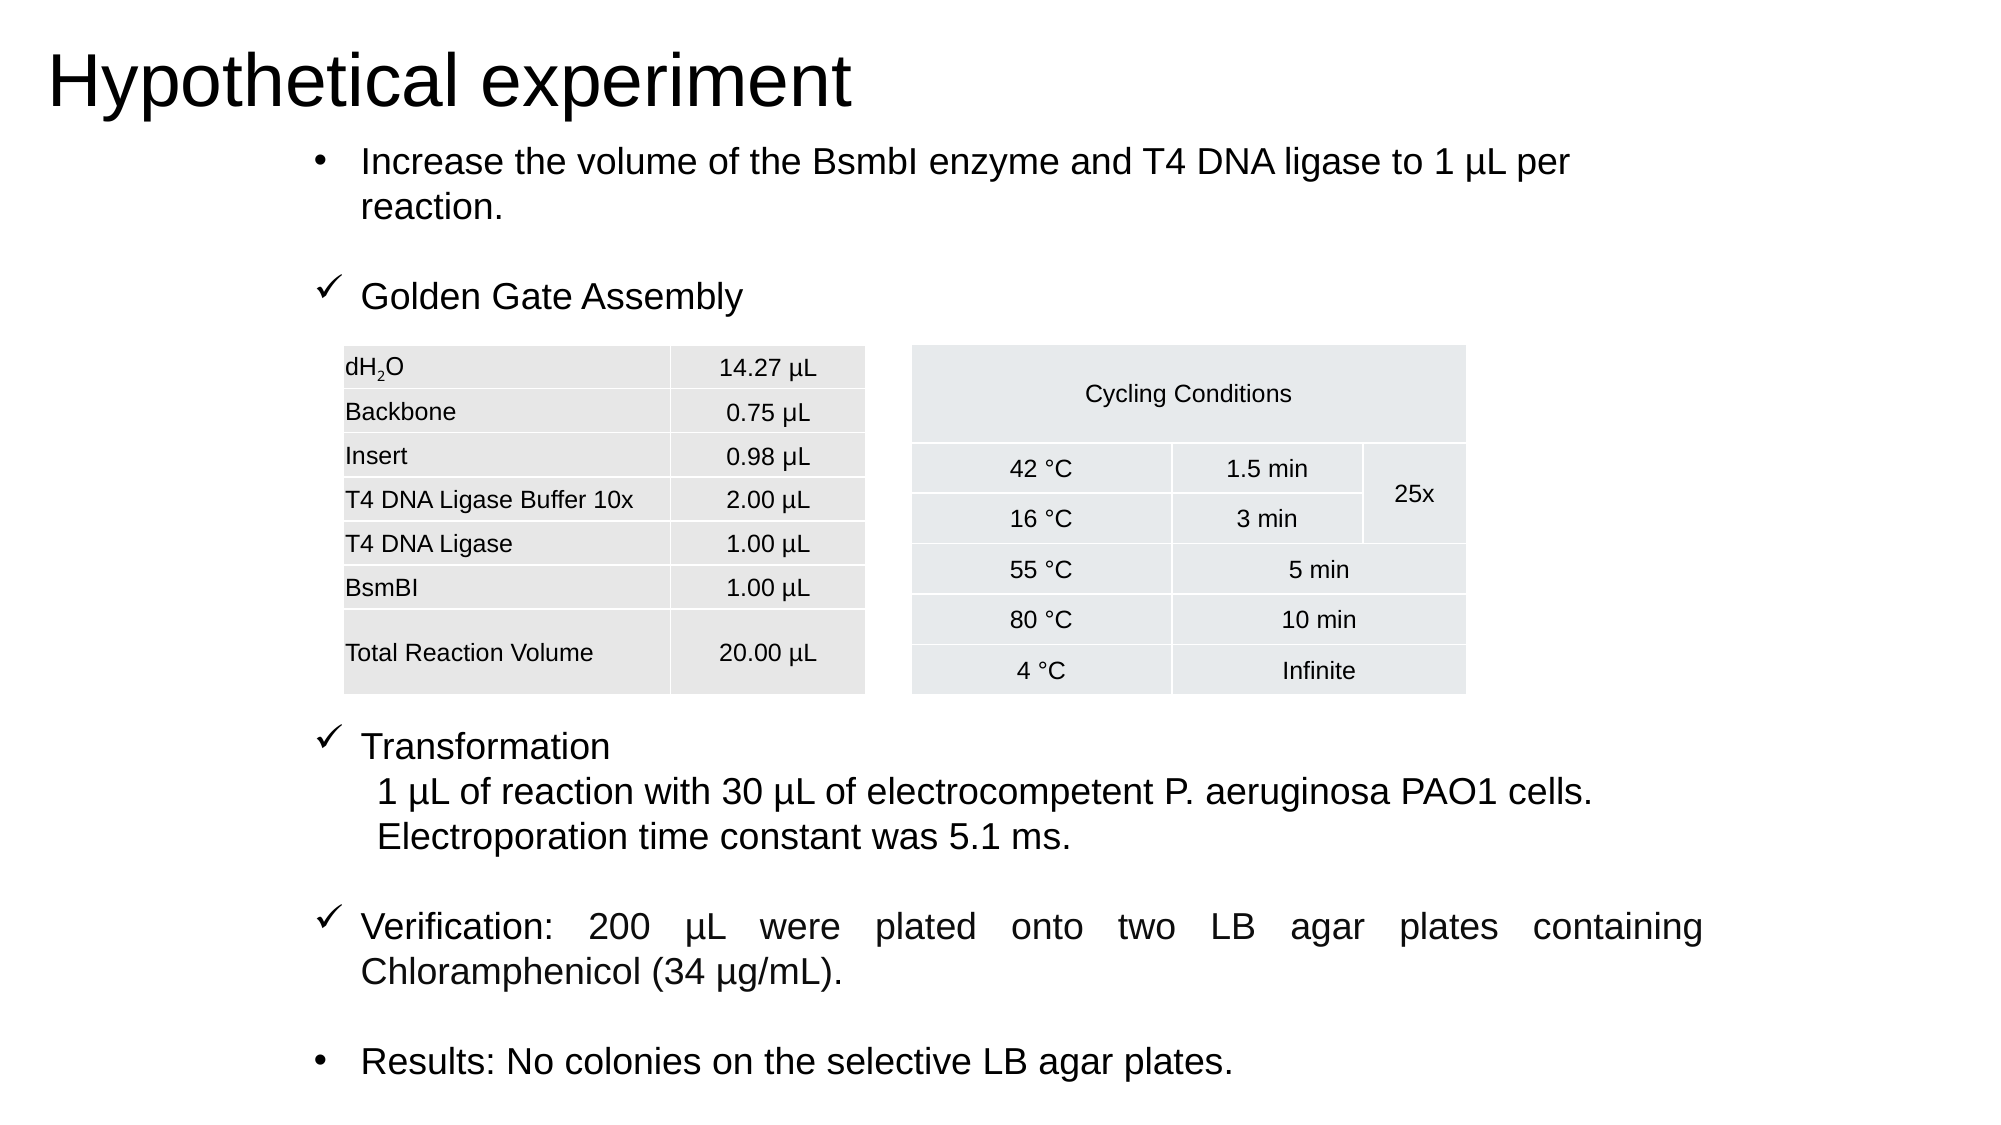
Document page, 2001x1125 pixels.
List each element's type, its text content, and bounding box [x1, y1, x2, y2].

table_header dH2O [344, 346, 670, 388]
text_box Hypothetical experiment [32, 24, 1042, 129]
table_cell 80 °C [912, 595, 1171, 644]
table_cell 20.00 µL [671, 610, 865, 694]
table_cell Total Reaction Volume [344, 610, 670, 694]
table_cell T4 DNA Ligase [344, 522, 670, 564]
table_cell 4 °C [912, 645, 1171, 694]
table_cell 0.75 µL [671, 389, 865, 432]
table_cell 2.00 µL [671, 478, 865, 520]
table_cell Insert [344, 433, 670, 476]
table_header 14.27 µL [671, 346, 865, 388]
table_cell 25x [1364, 444, 1466, 543]
table_cell 1.00 µL [671, 522, 865, 564]
table_cell Backbone [344, 389, 670, 432]
table_header Cycling Conditions [912, 345, 1466, 442]
table_cell T4 DNA Ligase Buffer 10x [344, 478, 670, 520]
table_cell Infinite [1173, 645, 1466, 694]
table_cell 10 min [1173, 595, 1466, 644]
table_cell 42 °C [912, 444, 1171, 492]
table_cell 3 min [1173, 494, 1362, 543]
table_cell BsmBI [344, 566, 670, 608]
table_cell 16 °C [912, 494, 1171, 543]
table_cell 55 °C [912, 544, 1171, 593]
table_cell 0.98 µL [671, 433, 865, 476]
table_cell 5 min [1173, 544, 1466, 593]
text_box Increase the volume of the BsmbI enzyme and T4 DNA ligase to 1 µL per reaction. Golden Gate Assembly Transformation 1 µL of reaction with 30 µL of electrocompetent P. aeruginosa PAO1 cells. Electroporation time constant was 5.1 ms. Verification: 200 µL were plated onto two LB agar plates containing Chloramphenicol (34 µg/mL). Results: No colonies on the selective LB agar plates. [298, 130, 1719, 1090]
table_cell 1.5 min [1173, 444, 1362, 492]
table_cell 1.00 µL [671, 566, 865, 608]
